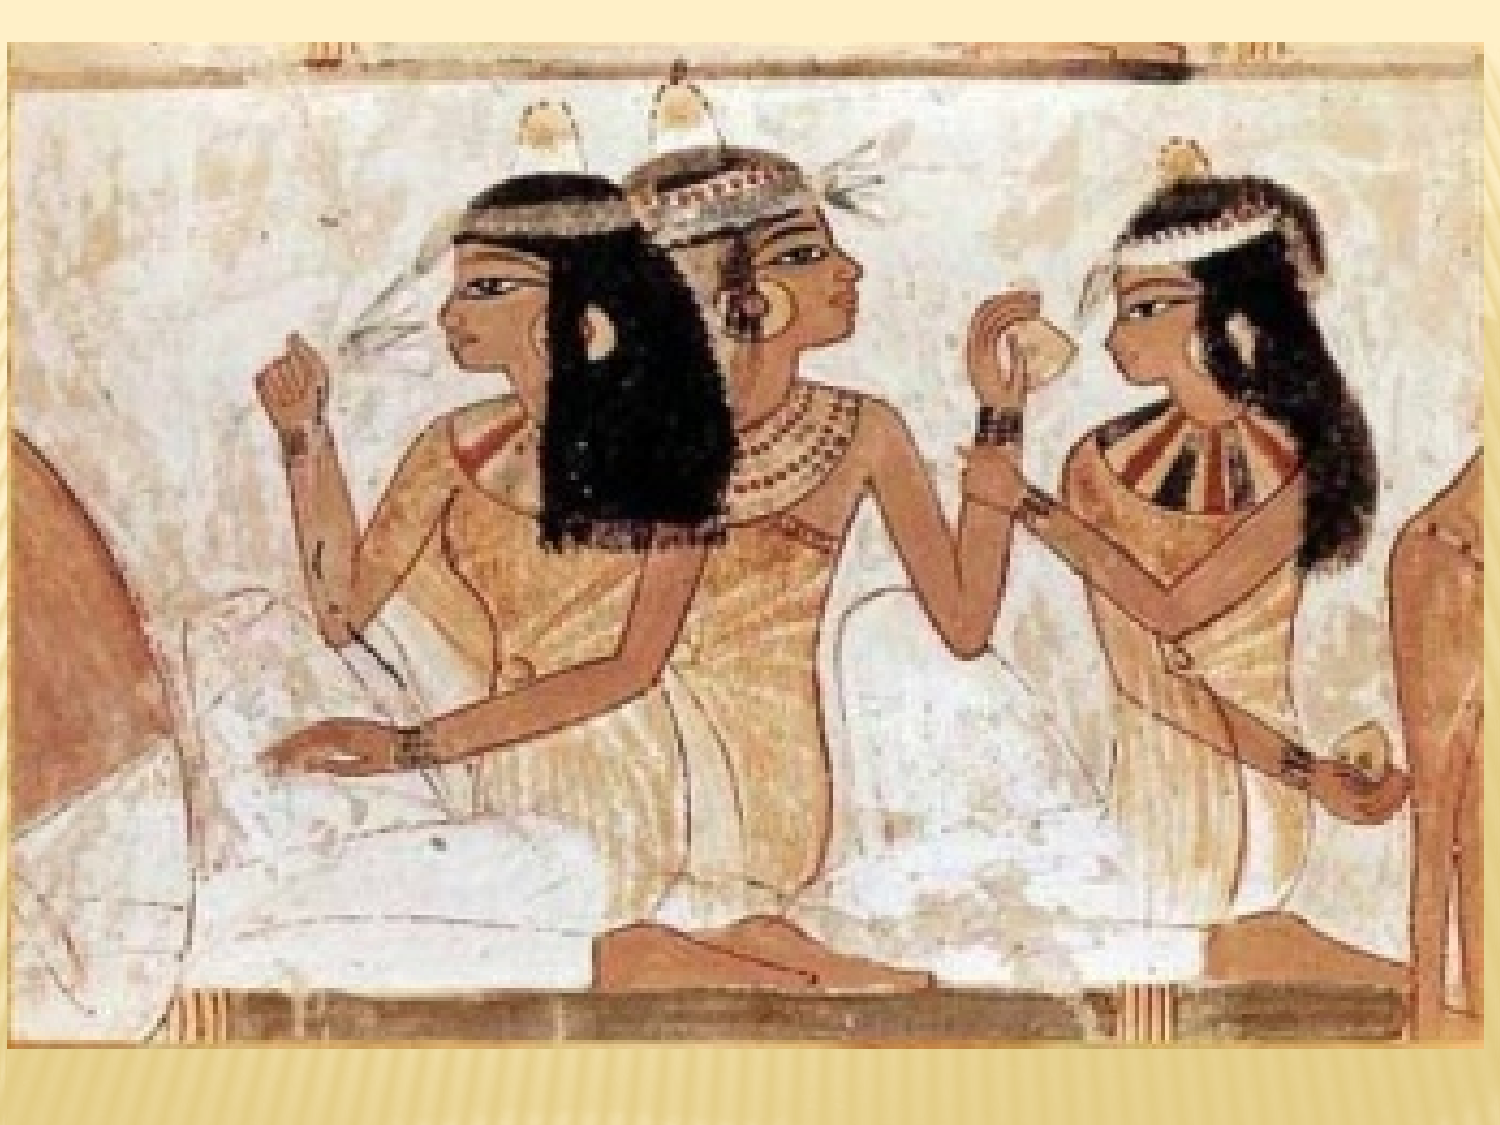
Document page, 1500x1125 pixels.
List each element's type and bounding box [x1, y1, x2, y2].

picture [7, 42, 1484, 1050]
